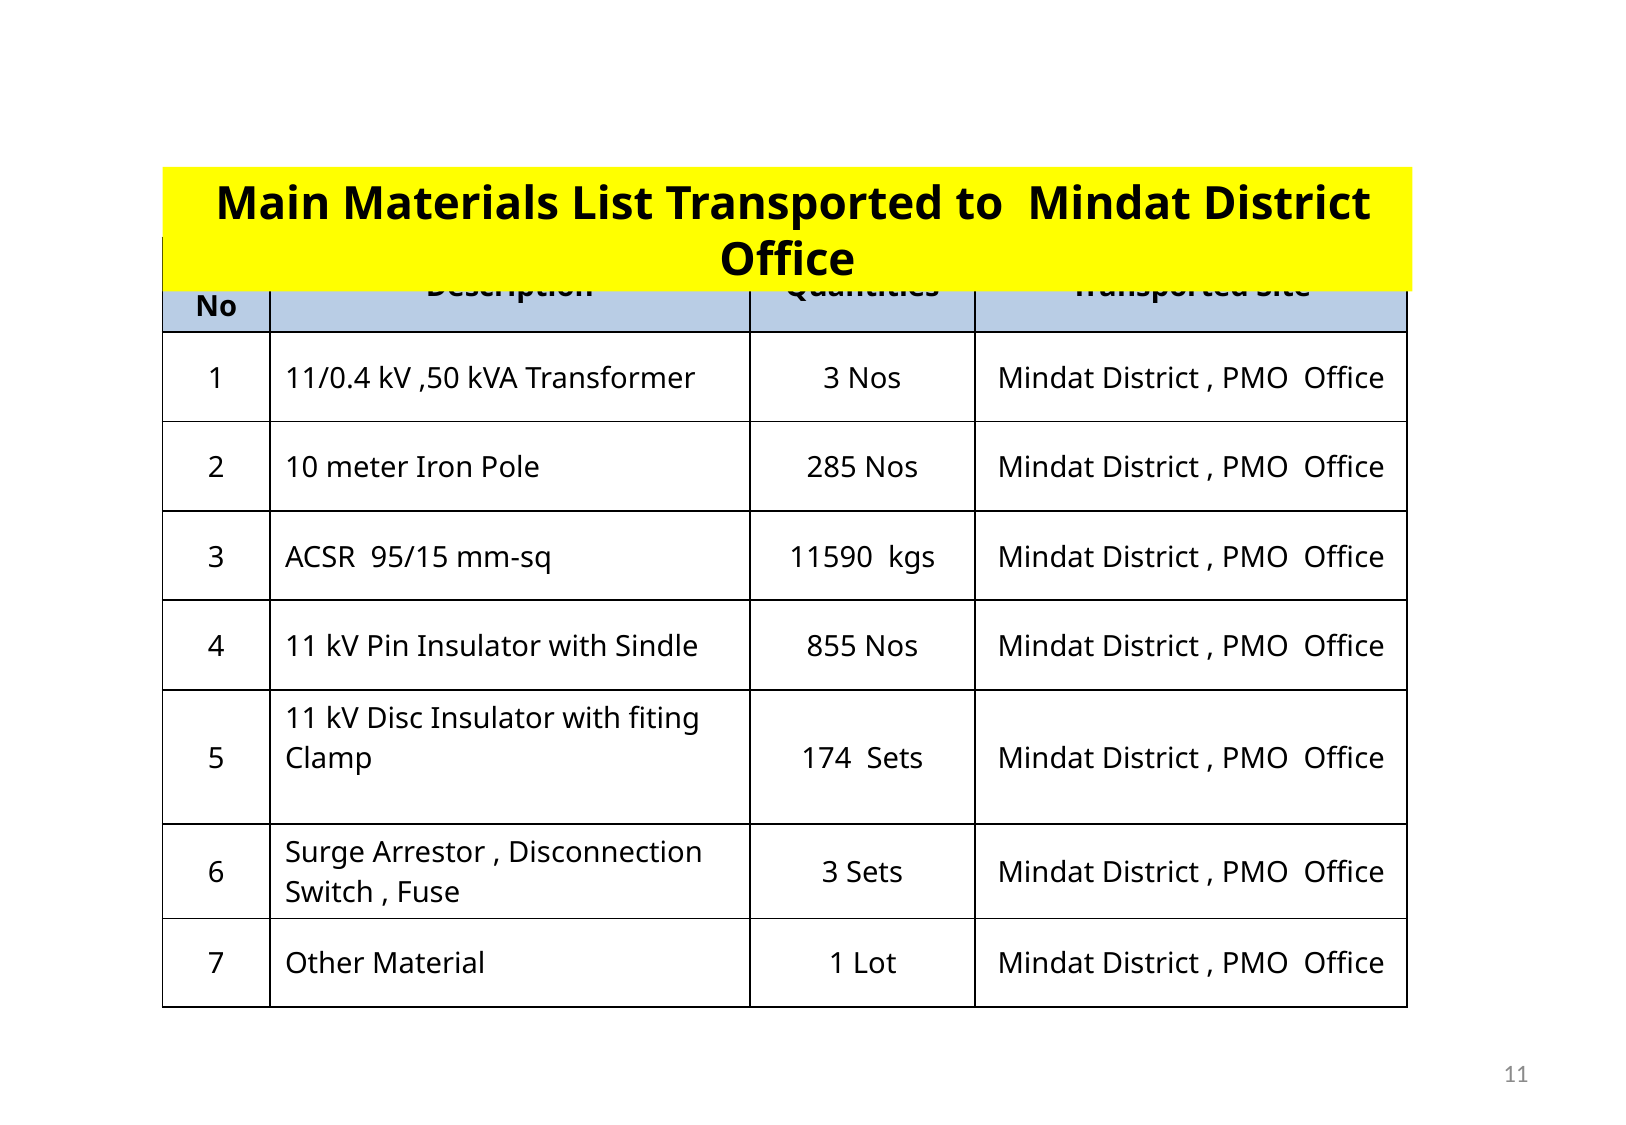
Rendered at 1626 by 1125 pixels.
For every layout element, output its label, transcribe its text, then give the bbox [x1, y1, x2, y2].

table_cell Mindat District , PMO Office [976, 691, 1406, 823]
table_cell ACSR 95/15 mm-sq [271, 512, 749, 599]
table_cell 3 Nos [751, 333, 974, 421]
table_cell 3 Sets [751, 825, 974, 918]
table_cell Mindat District , PMO Office [976, 512, 1406, 599]
table_header Quantities [751, 292, 974, 331]
table_cell 2 [163, 422, 269, 510]
table_cell 6 [163, 825, 269, 918]
table_cell Mindat District , PMO Office [976, 919, 1406, 1006]
table_cell Mindat District , PMO Office [976, 601, 1406, 689]
table_cell 174 Sets [751, 691, 974, 823]
table_cell 4 [163, 601, 269, 689]
table_cell 1 Lot [751, 919, 974, 1006]
table_cell 3 [163, 512, 269, 599]
table_cell 11 kV Disc Insulator with fiting Clamp [271, 691, 749, 823]
table_cell Other Material [271, 919, 749, 1006]
table_cell Mindat District , PMO Office [976, 422, 1406, 510]
table_cell 10 meter Iron Pole [271, 422, 749, 510]
slide_number 11 [1164, 1042, 1544, 1103]
table_cell 11 kV Pin Insulator with Sindle [271, 601, 749, 689]
table_cell Mindat District , PMO Office [976, 825, 1406, 918]
table_header Sr No [163, 292, 269, 331]
table_cell 7 [163, 919, 269, 1006]
text_box Main Materials List Transported to Mindat District Office [162, 166, 1413, 292]
table_cell 285 Nos [751, 422, 974, 510]
table_cell 1 [163, 333, 269, 421]
table_cell Mindat District , PMO Office [976, 333, 1406, 421]
table_header Description [271, 292, 749, 331]
table_cell 11590 kgs [751, 512, 974, 599]
table_cell Surge Arrestor , Disconnection Switch , Fuse [271, 825, 749, 918]
table_cell 855 Nos [751, 601, 974, 689]
table_cell 5 [163, 691, 269, 823]
table_cell 11/0.4 kV ,50 kVA Transformer [271, 333, 749, 421]
table_header Transported Site [976, 292, 1406, 331]
